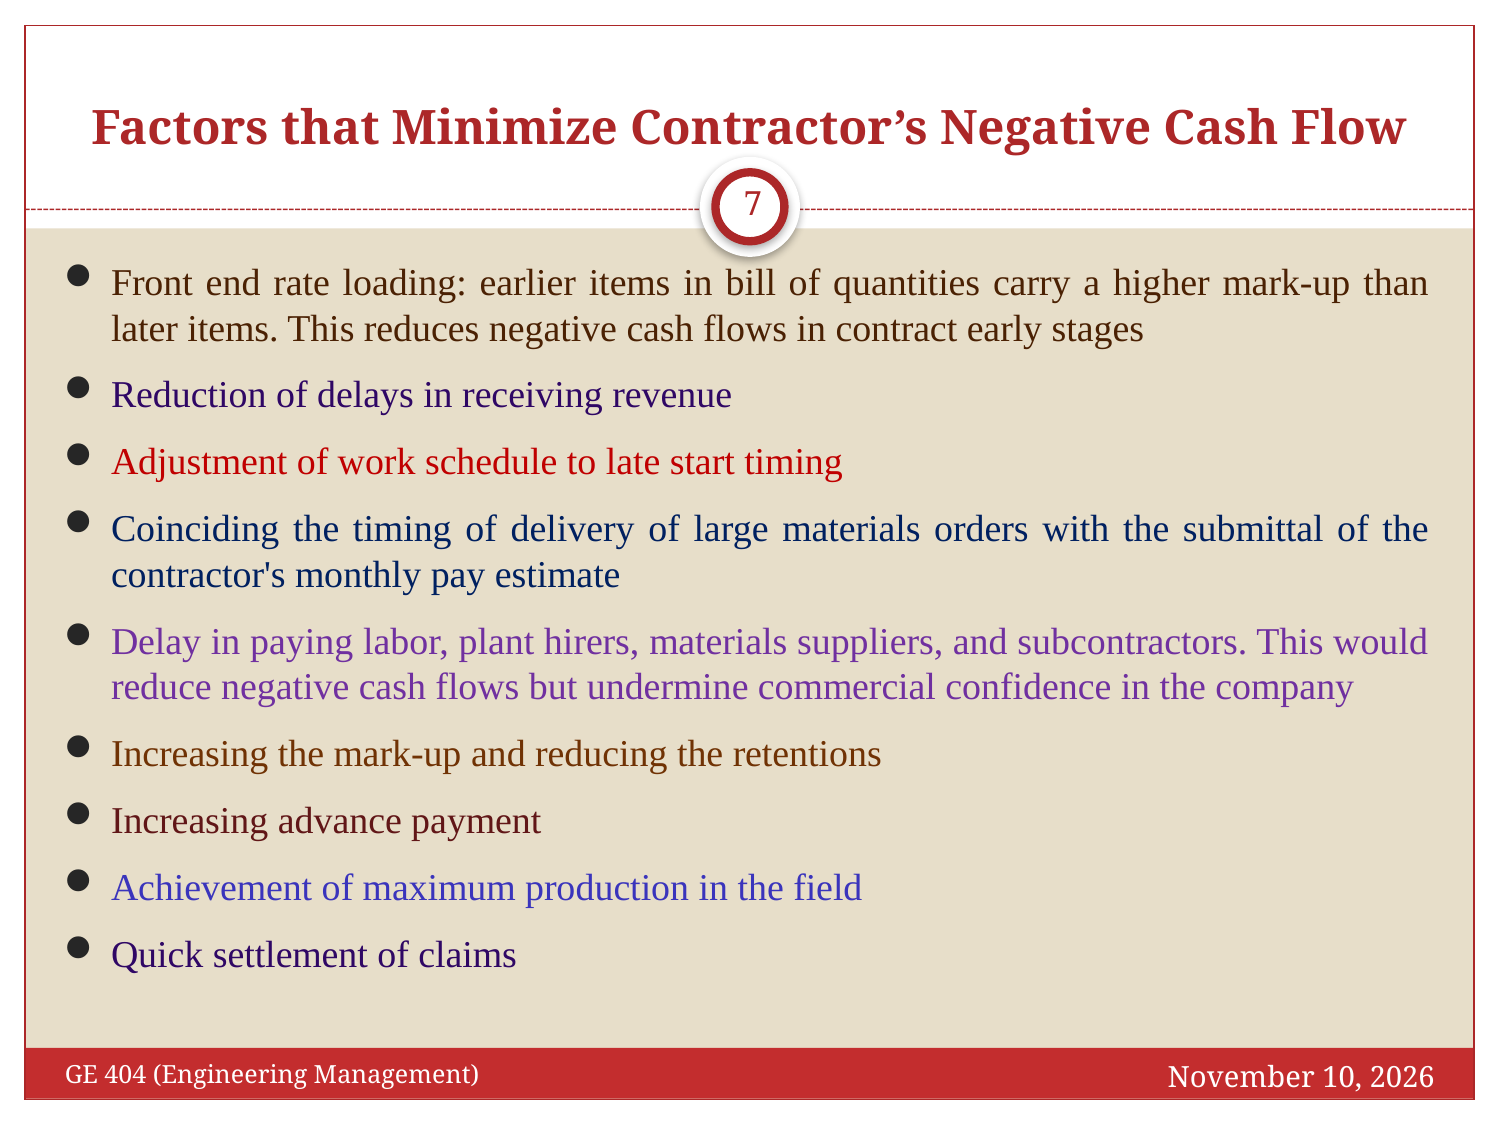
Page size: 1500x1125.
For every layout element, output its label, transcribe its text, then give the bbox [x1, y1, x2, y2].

title Factors that Minimize Contractor’s Negative Cash Flow [49, 37, 1450, 162]
slide_number 7 [715, 168, 791, 241]
footer GE 404 (Engineering Management) [50, 1051, 638, 1112]
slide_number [950, 1050, 1450, 1111]
list Front end rate loading: earlier items in bill of quantities carry a higher mark-up than later items. This reduces negative cash flows in contract early stages Reduction of delays in receiving revenue Adjustment of work schedule to late start timing Coinciding the timing of delivery of large materials orders with the submittal of the contractor's monthly pay estimate Delay in paying labor, plant hirers, materials suppliers, and subcontractors. This would reduce negative cash flows but undermine commercial confidence in the company Increasing the mark-up and reducing the retentions Increasing advance payment Achievement of maximum production in the field Quick settlement of claims [49, 250, 1445, 1001]
